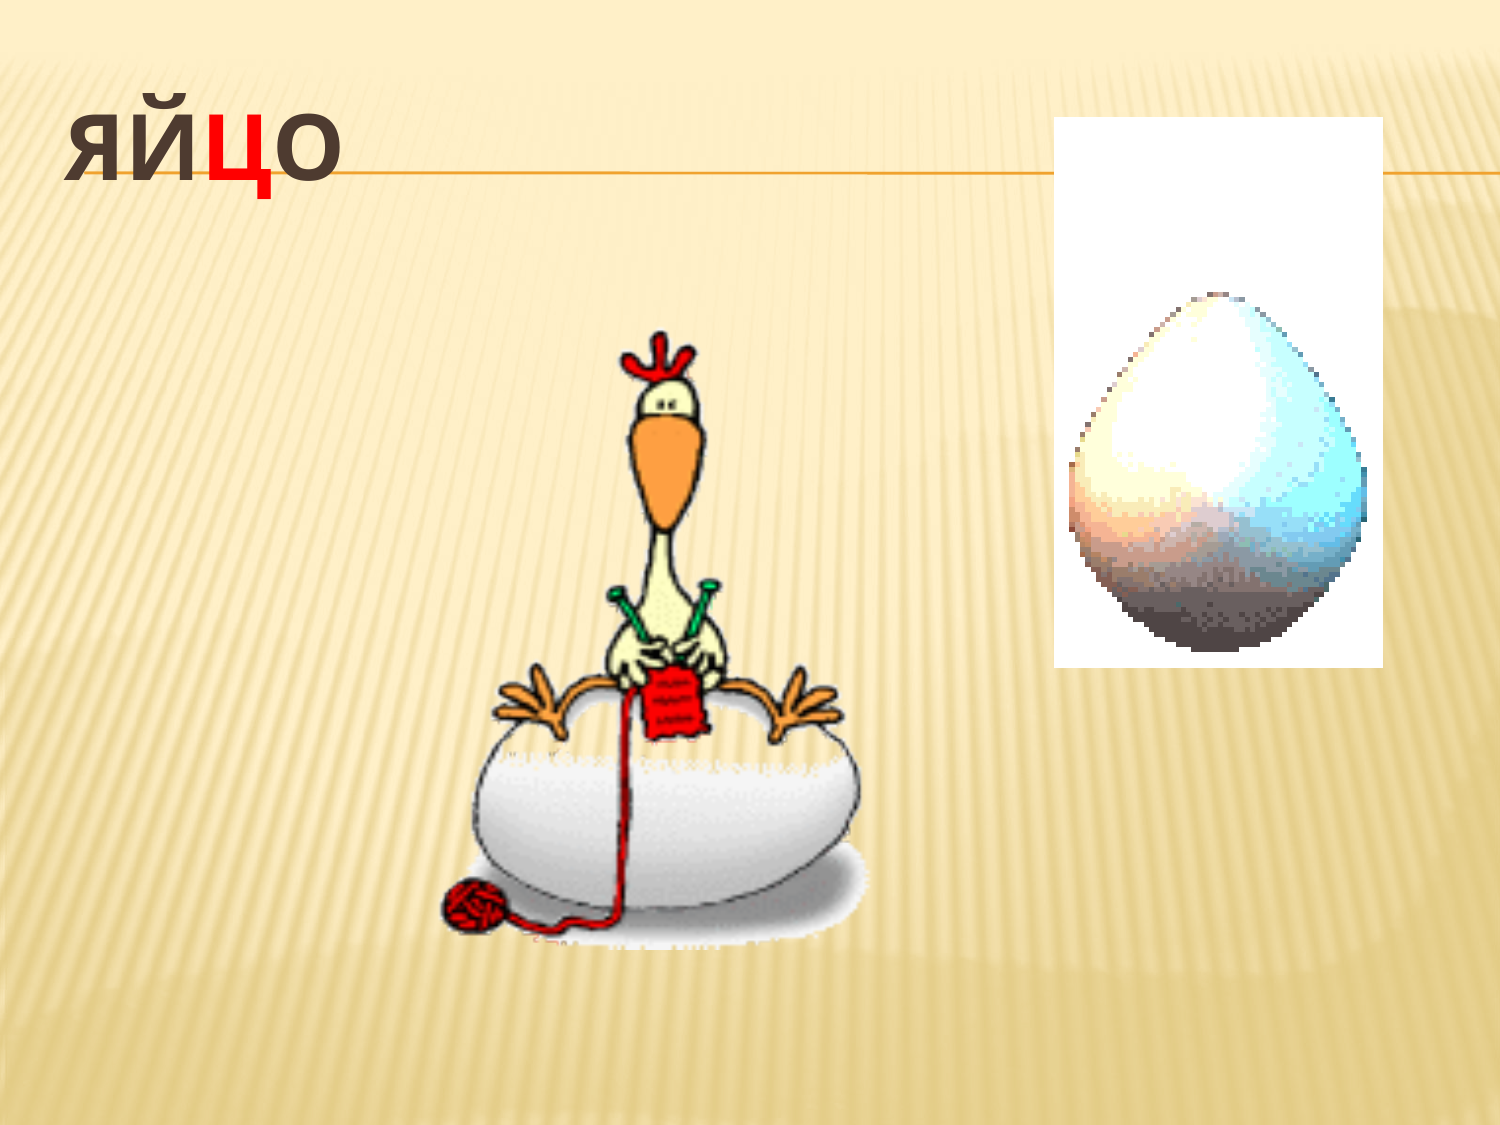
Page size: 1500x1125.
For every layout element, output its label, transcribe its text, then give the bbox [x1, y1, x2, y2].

title яйцо [50, 75, 1475, 213]
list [386, 304, 915, 950]
picture [1054, 116, 1383, 669]
